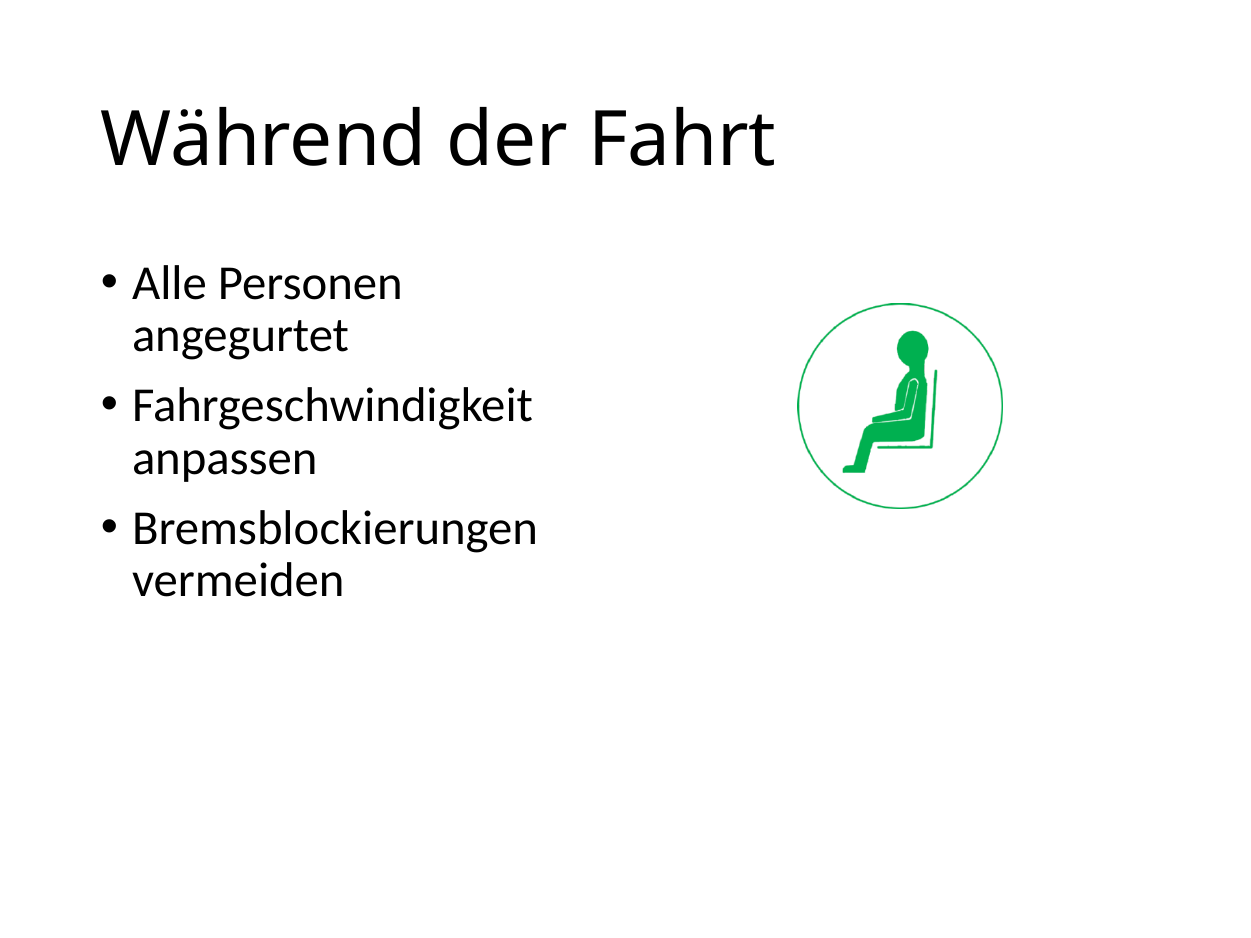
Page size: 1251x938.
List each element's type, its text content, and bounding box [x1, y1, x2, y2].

title Während der Fahrt [85, 49, 1164, 232]
list Alle Personen angegurtet Fahrgeschwindigkeit anpassen Bremsblockierungen vermeiden [85, 249, 618, 845]
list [797, 303, 1003, 509]
